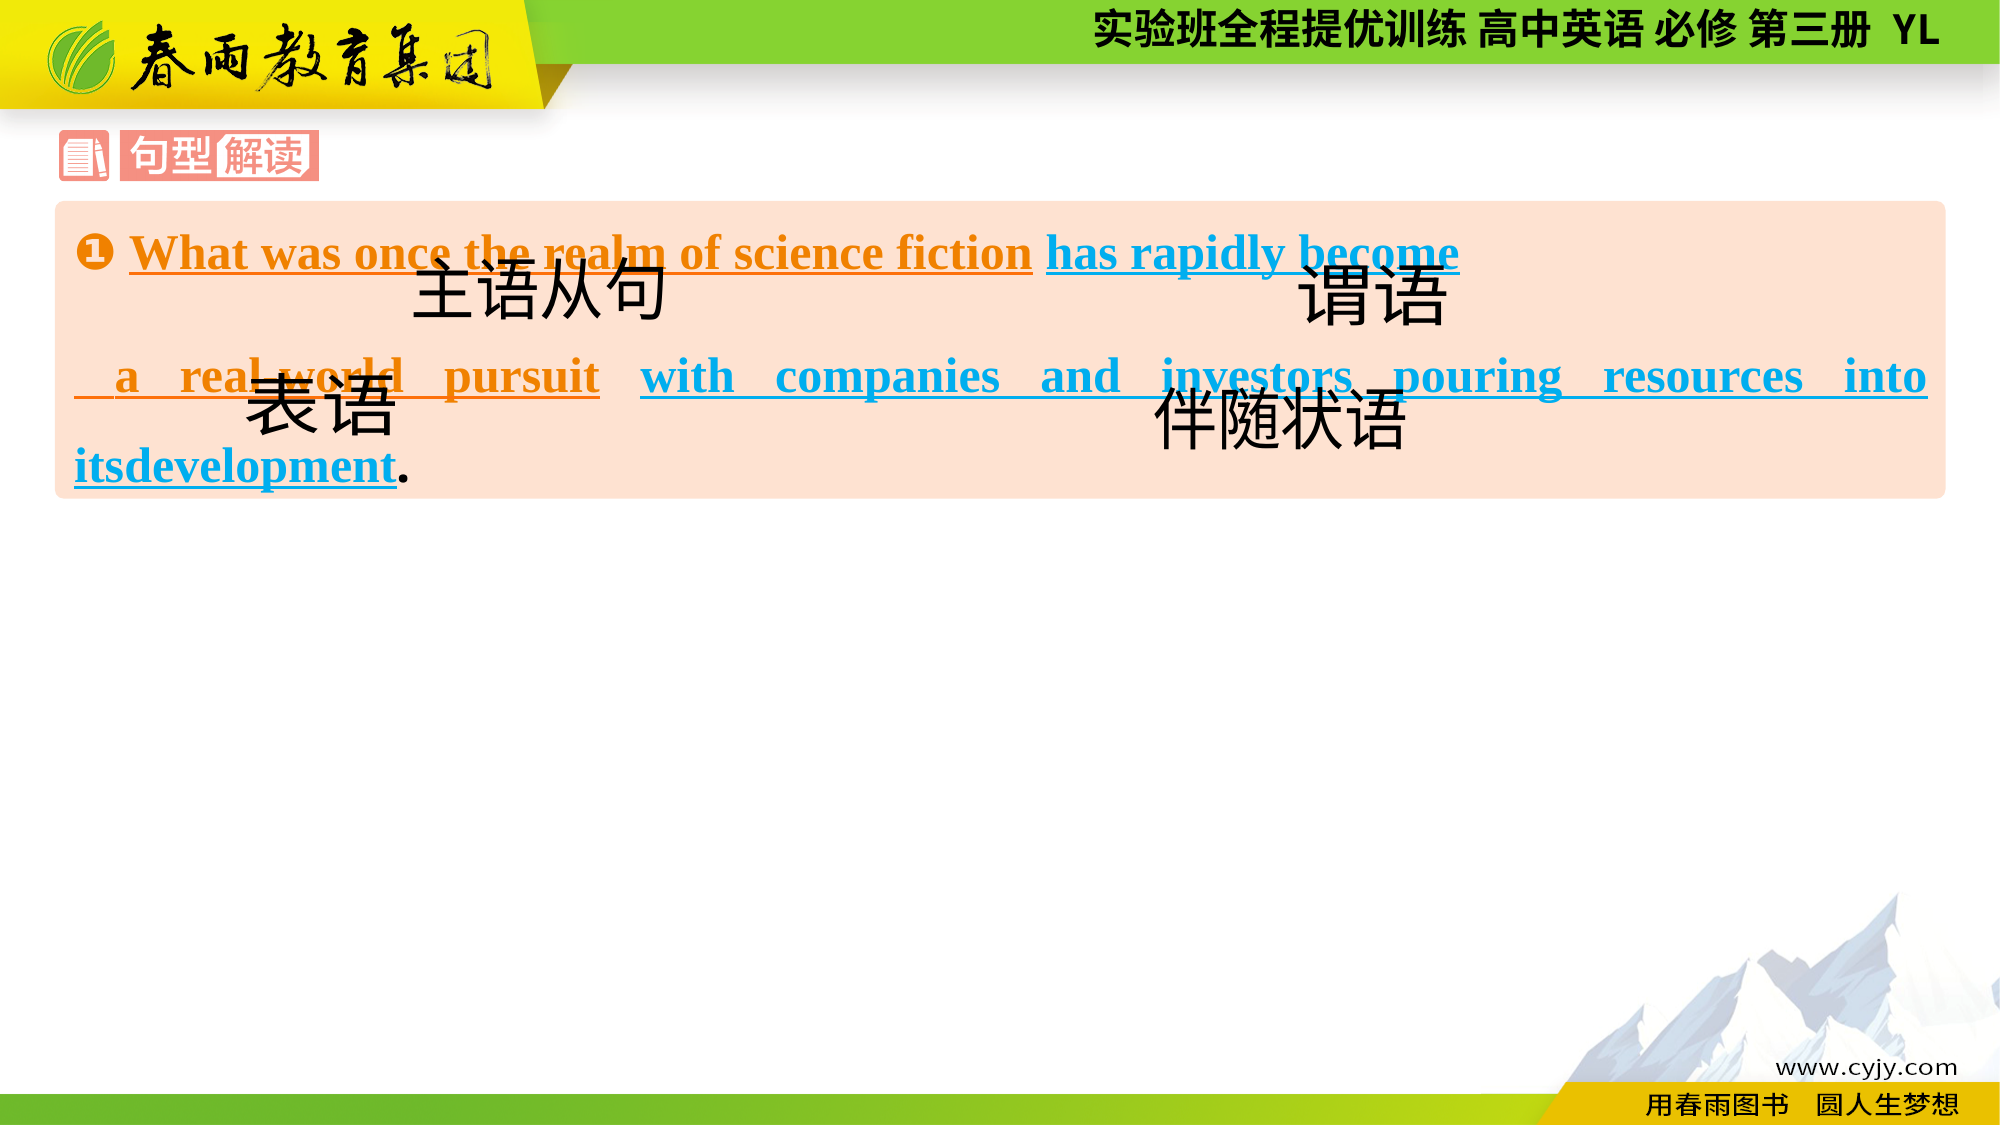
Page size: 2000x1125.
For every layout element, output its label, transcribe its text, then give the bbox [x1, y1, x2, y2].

list ❶ What was once the realm of science fiction has rapidly become a real-world pursuit with companies and investors pouring resources into itsdevelopment. [59, 181, 1944, 504]
text_box [54, 202, 59, 498]
picture [0, 0, 2000, 1125]
